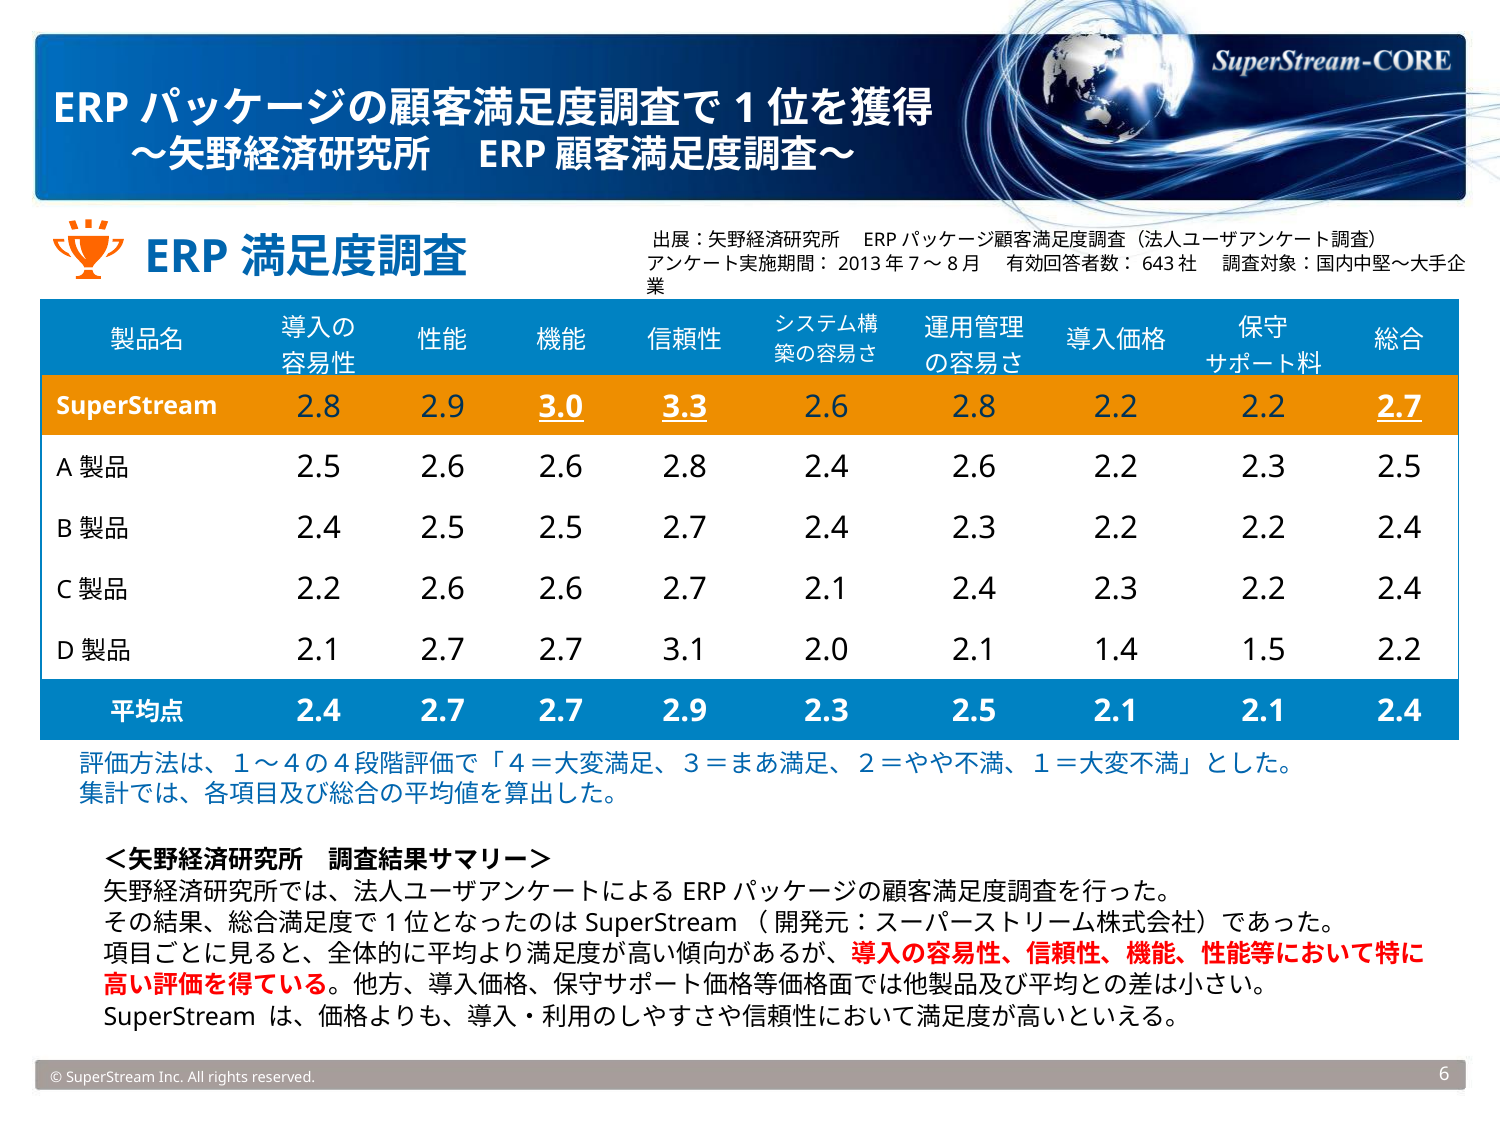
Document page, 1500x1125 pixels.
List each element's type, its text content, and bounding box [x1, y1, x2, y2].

table_cell 平均点 [42, 679, 254, 739]
text_box ERPパッケージの顧客満足度調査で1位を獲得 ～矢野経済研究所 ERP顧客満足度調査～ [37, 72, 950, 183]
table_cell 2.4 [1340, 679, 1458, 739]
table_cell 2.7 [620, 496, 750, 557]
table_cell 2.2 [1340, 618, 1458, 679]
table_cell C製品 [42, 557, 254, 618]
table_cell 2.5 [1340, 435, 1458, 496]
table_cell 2.0 [750, 618, 903, 679]
table_header 運用管理の容易さ [903, 301, 1045, 375]
table_cell 2.2 [254, 557, 384, 618]
table_cell 2.7 [384, 679, 502, 739]
table_cell 2.7 [502, 618, 620, 679]
table_cell 2.7 [502, 679, 620, 739]
table_cell 2.6 [750, 375, 903, 435]
table_cell 2.9 [620, 679, 750, 739]
table_cell 3.0 [502, 375, 620, 435]
text_box 評価方法は、１～４の４段階評価で「４＝大変満足、３＝まあ満足、２＝やや不満、１＝大変不満」とした。 集計では、各項目及び総合の平均値を算出した。 [64, 740, 1483, 815]
table_cell 2.8 [620, 435, 750, 496]
table_cell 2.4 [750, 435, 903, 496]
table_cell 1.4 [1045, 618, 1187, 679]
table_cell 2.6 [502, 557, 620, 618]
table_cell D製品 [42, 618, 254, 679]
table_header 導入の 容易性 [254, 301, 384, 375]
table_cell 2.7 [620, 557, 750, 618]
table_cell 2.4 [750, 496, 903, 557]
table_cell 2.8 [254, 375, 384, 435]
text_box ERP満足度調査 [129, 220, 597, 290]
table_cell 3.3 [620, 375, 750, 435]
table_cell 3.1 [620, 618, 750, 679]
table_cell 2.6 [502, 435, 620, 496]
table_cell 2.1 [903, 618, 1045, 679]
table_cell 2.4 [903, 557, 1045, 618]
table_cell 2.7 [384, 618, 502, 679]
table_cell 2.8 [903, 375, 1045, 435]
table_cell 2.5 [384, 496, 502, 557]
table_cell 2.1 [750, 557, 903, 618]
table_header 導入価格 [1045, 301, 1187, 375]
table_cell 2.2 [1045, 496, 1187, 557]
table_cell 2.6 [384, 435, 502, 496]
table_cell 2.4 [254, 679, 384, 739]
table_header 性能 [384, 301, 502, 375]
table_cell 2.2 [1187, 557, 1340, 618]
picture [0, 0, 1500, 1125]
table_header 信頼性 [620, 301, 750, 375]
table_cell 2.4 [254, 496, 384, 557]
text_box 出展：矢野経済研究所 ERPパッケージ顧客満足度調査（法人ユーザアンケート調査） [637, 219, 1489, 258]
table_cell 2.9 [384, 375, 502, 435]
table_cell 2.5 [903, 679, 1045, 739]
table_cell 2.5 [502, 496, 620, 557]
table_cell 1.5 [1187, 618, 1340, 679]
table_header 製品名 [42, 301, 254, 375]
table_cell 2.2 [1187, 375, 1340, 435]
table_cell SuperStream [42, 375, 254, 435]
table_cell 2.3 [1045, 557, 1187, 618]
table_cell 2.4 [1340, 557, 1458, 618]
table_header 総合 [1340, 301, 1458, 375]
table_cell 2.6 [384, 557, 502, 618]
table_cell 2.1 [254, 618, 384, 679]
table_cell 2.3 [750, 679, 903, 739]
table_cell A製品 [42, 435, 254, 496]
table_cell 2.2 [1045, 435, 1187, 496]
text_box アンケート実施期間：2013年7～8月 有効回答者数：643社 調査対象：国内中堅～大手企業 [631, 244, 1500, 305]
table_header 保守 サポート料 [1187, 301, 1340, 375]
table_cell 2.3 [903, 496, 1045, 557]
table_header 機能 [502, 301, 620, 375]
table_cell 2.3 [1187, 435, 1340, 496]
table_cell 2.7 [1340, 375, 1458, 435]
table_cell 2.5 [254, 435, 384, 496]
table_cell 2.6 [903, 435, 1045, 496]
table_cell 2.1 [1045, 679, 1187, 739]
table_header システム構築の容易さ [750, 301, 903, 375]
table_cell 2.2 [1187, 496, 1340, 557]
table_cell B製品 [42, 496, 254, 557]
footer © SuperStream Inc. All rights reserved. [50, 1059, 423, 1094]
slide_number 6 [1331, 1060, 1450, 1090]
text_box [52, 218, 125, 280]
table_cell 2.2 [1045, 375, 1187, 435]
table_cell 2.4 [1340, 496, 1458, 557]
table_cell 2.1 [1187, 679, 1340, 739]
text_box ＜矢野経済研究所 調査結果サマリー＞ 矢野経済研究所では、法人ユーザアンケートによるERPパッケージの顧客満足度調査を行った。 その結果、総合満足度で1位となったのはSuperStream（ 開発元：スーパーストリーム株式会社）であった。 項目ごとに見ると、全体的に平均より満足度が高い傾向があるが、導入の容易性、信頼性、機能、性能等において特に高い評価を得ている。他方、導入価格、保守サポート価格等価格面では他製品及び平均との差は小さい。 SuperStream は、価格よりも、導入・利用のしやすさや信頼性において満足度が高いといえる。 [88, 835, 1447, 1038]
